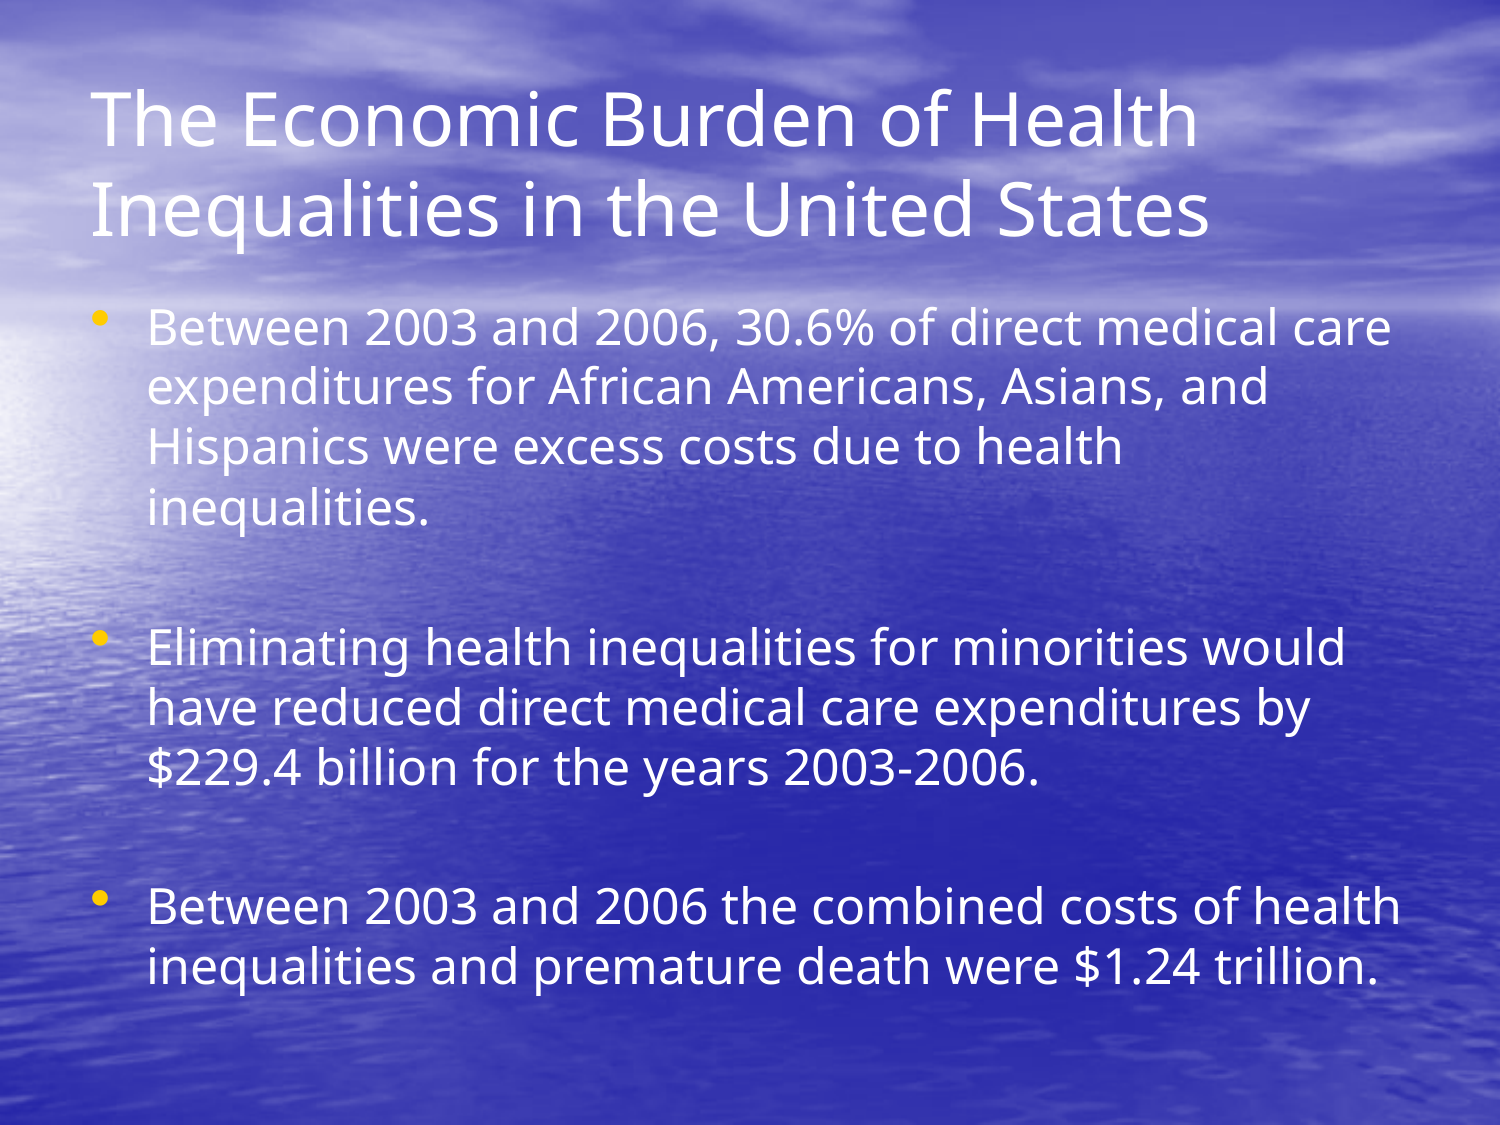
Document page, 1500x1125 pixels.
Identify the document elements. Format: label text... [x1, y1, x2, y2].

list Between 2003 and 2006, 30.6% of direct medical care expenditures for African Americans, Asians, and Hispanics were excess costs due to health inequalities. Eliminating health inequalities for minorities would have reduced direct medical care expenditures by $229.4 billion for the years 2003-2006. Between 2003 and 2006 the combined costs of health inequalities and premature death were $1.24 trillion. [74, 287, 1426, 988]
title The Economic Burden of Health Inequalities in the United States [74, 47, 1426, 276]
